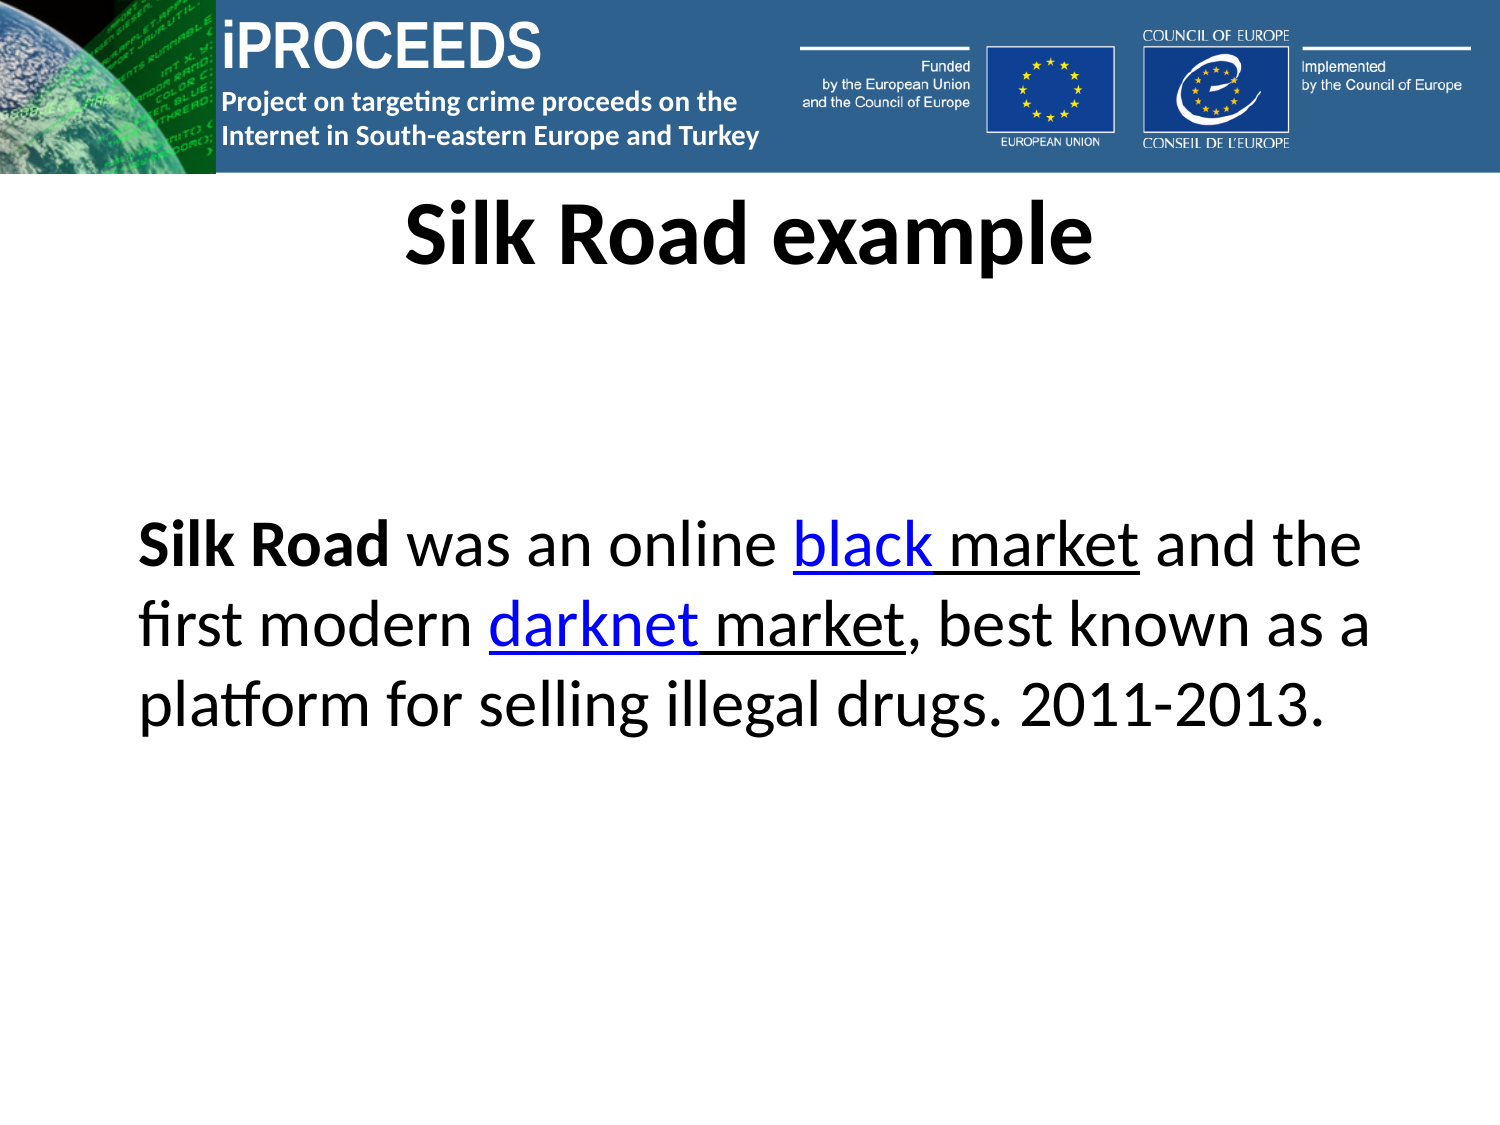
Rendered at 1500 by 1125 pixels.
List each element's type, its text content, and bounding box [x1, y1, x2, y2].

title Silk Road example [243, 174, 1257, 282]
picture [0, 0, 216, 174]
picture [800, 30, 1471, 148]
list Silk Road was an online black market and the first modern darknet market, best known as a platform for selling illegal drugs. 2011-2013. [123, 305, 1412, 1035]
